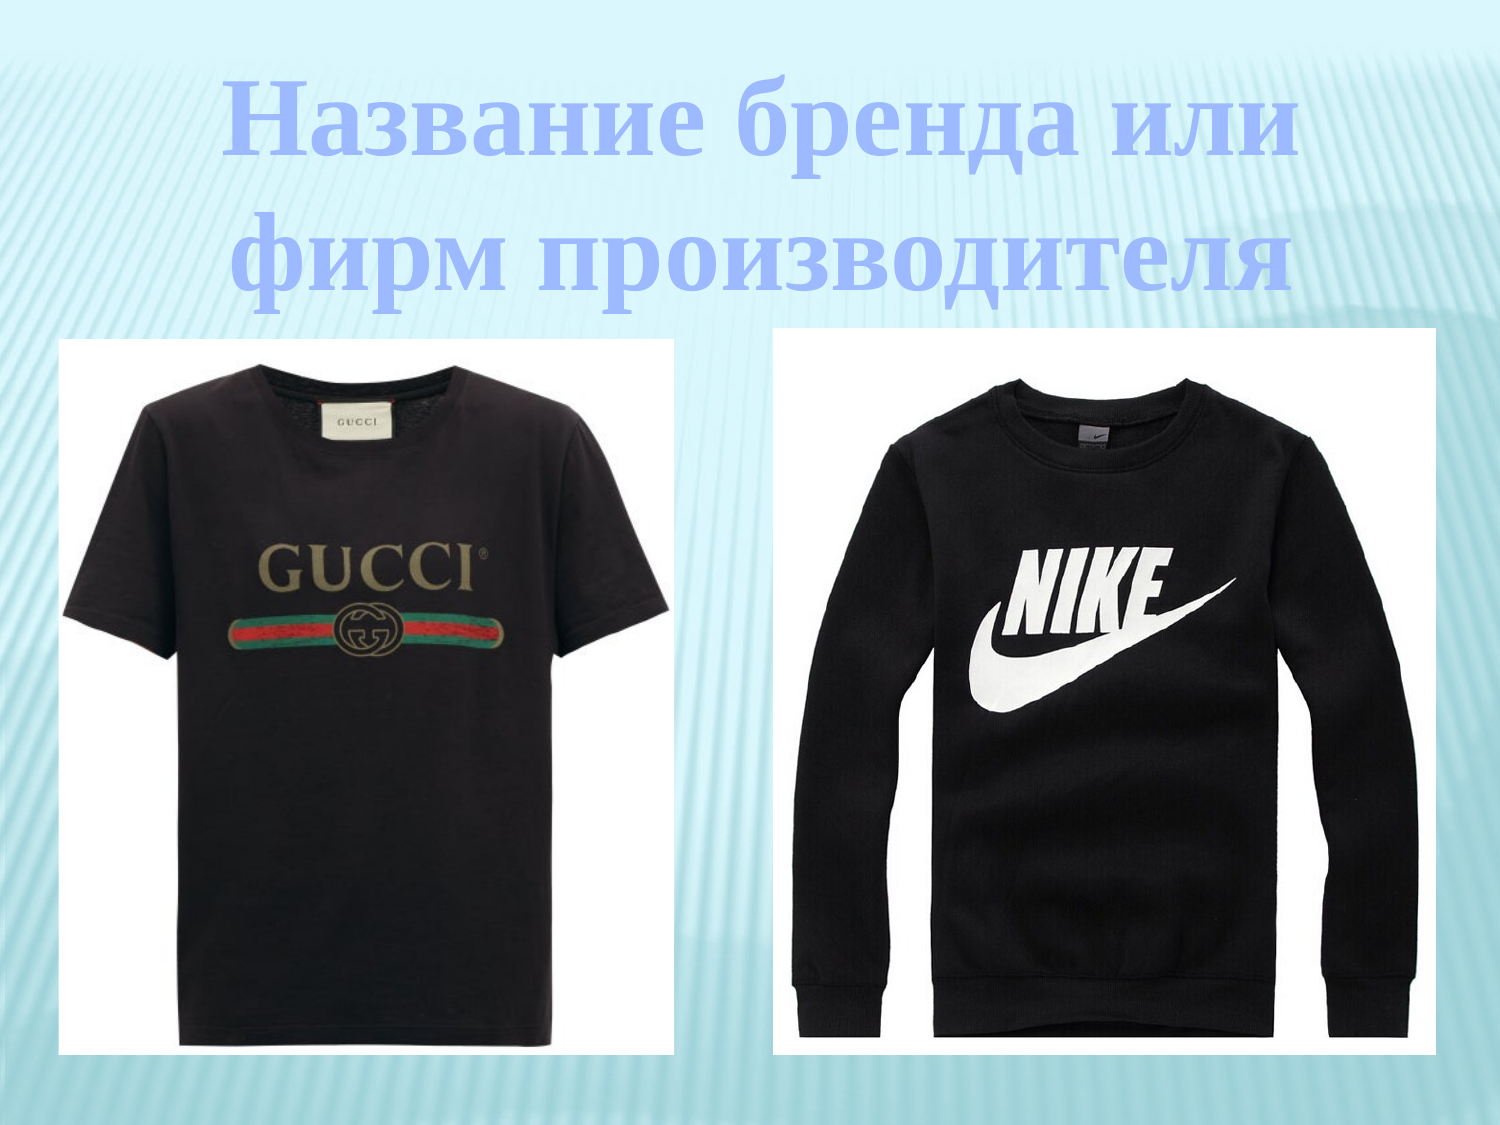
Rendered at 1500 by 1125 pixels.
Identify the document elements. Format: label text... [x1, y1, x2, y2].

picture [773, 327, 1436, 1055]
picture [58, 339, 675, 1055]
text_box Название бренда или фирм производителя [58, 35, 1465, 321]
